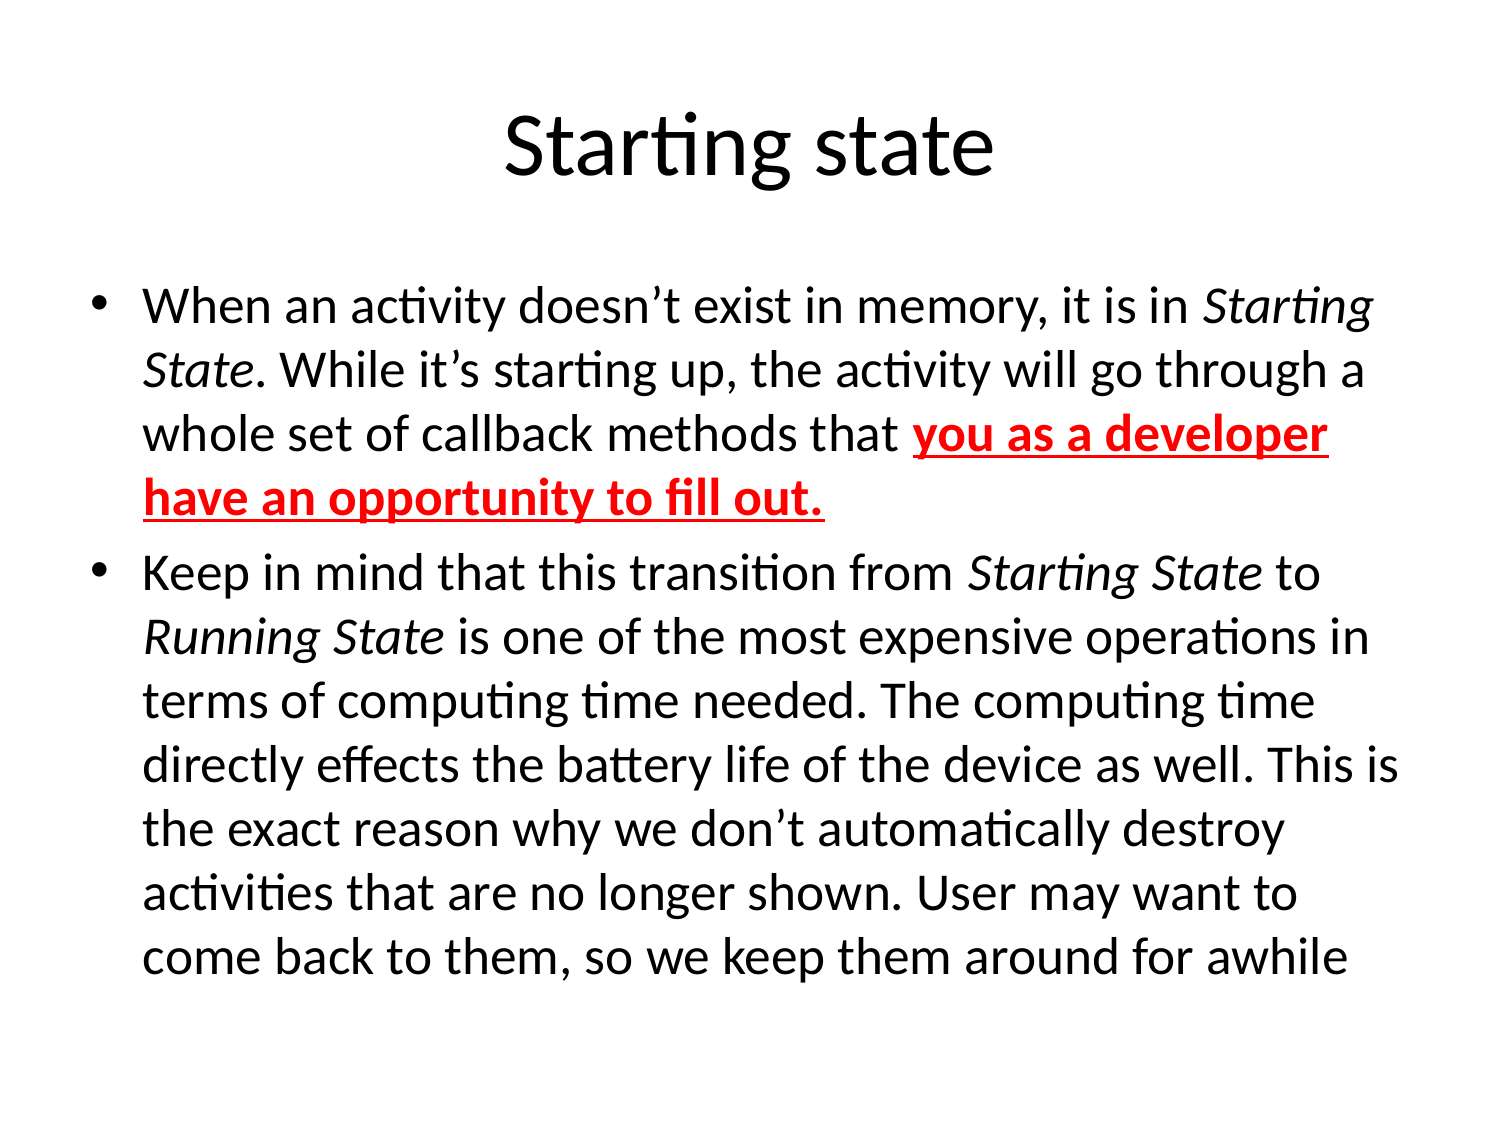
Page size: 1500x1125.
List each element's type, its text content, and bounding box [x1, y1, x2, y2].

title Starting state [75, 45, 1425, 233]
list When an activity doesn’t exist in memory, it is in Starting State. While it’s starting up, the activity will go through a whole set of callback methods that you as a developer have an opportunity to fill out. Keep in mind that this transition from Starting State to Running State is one of the most expensive operations in terms of computing time needed. The computing time directly effects the battery life of the device as well. This is the exact reason why we don’t automatically destroy activities that are no longer shown. User may want to come back to them, so we keep them around for awhile [75, 262, 1425, 1005]
